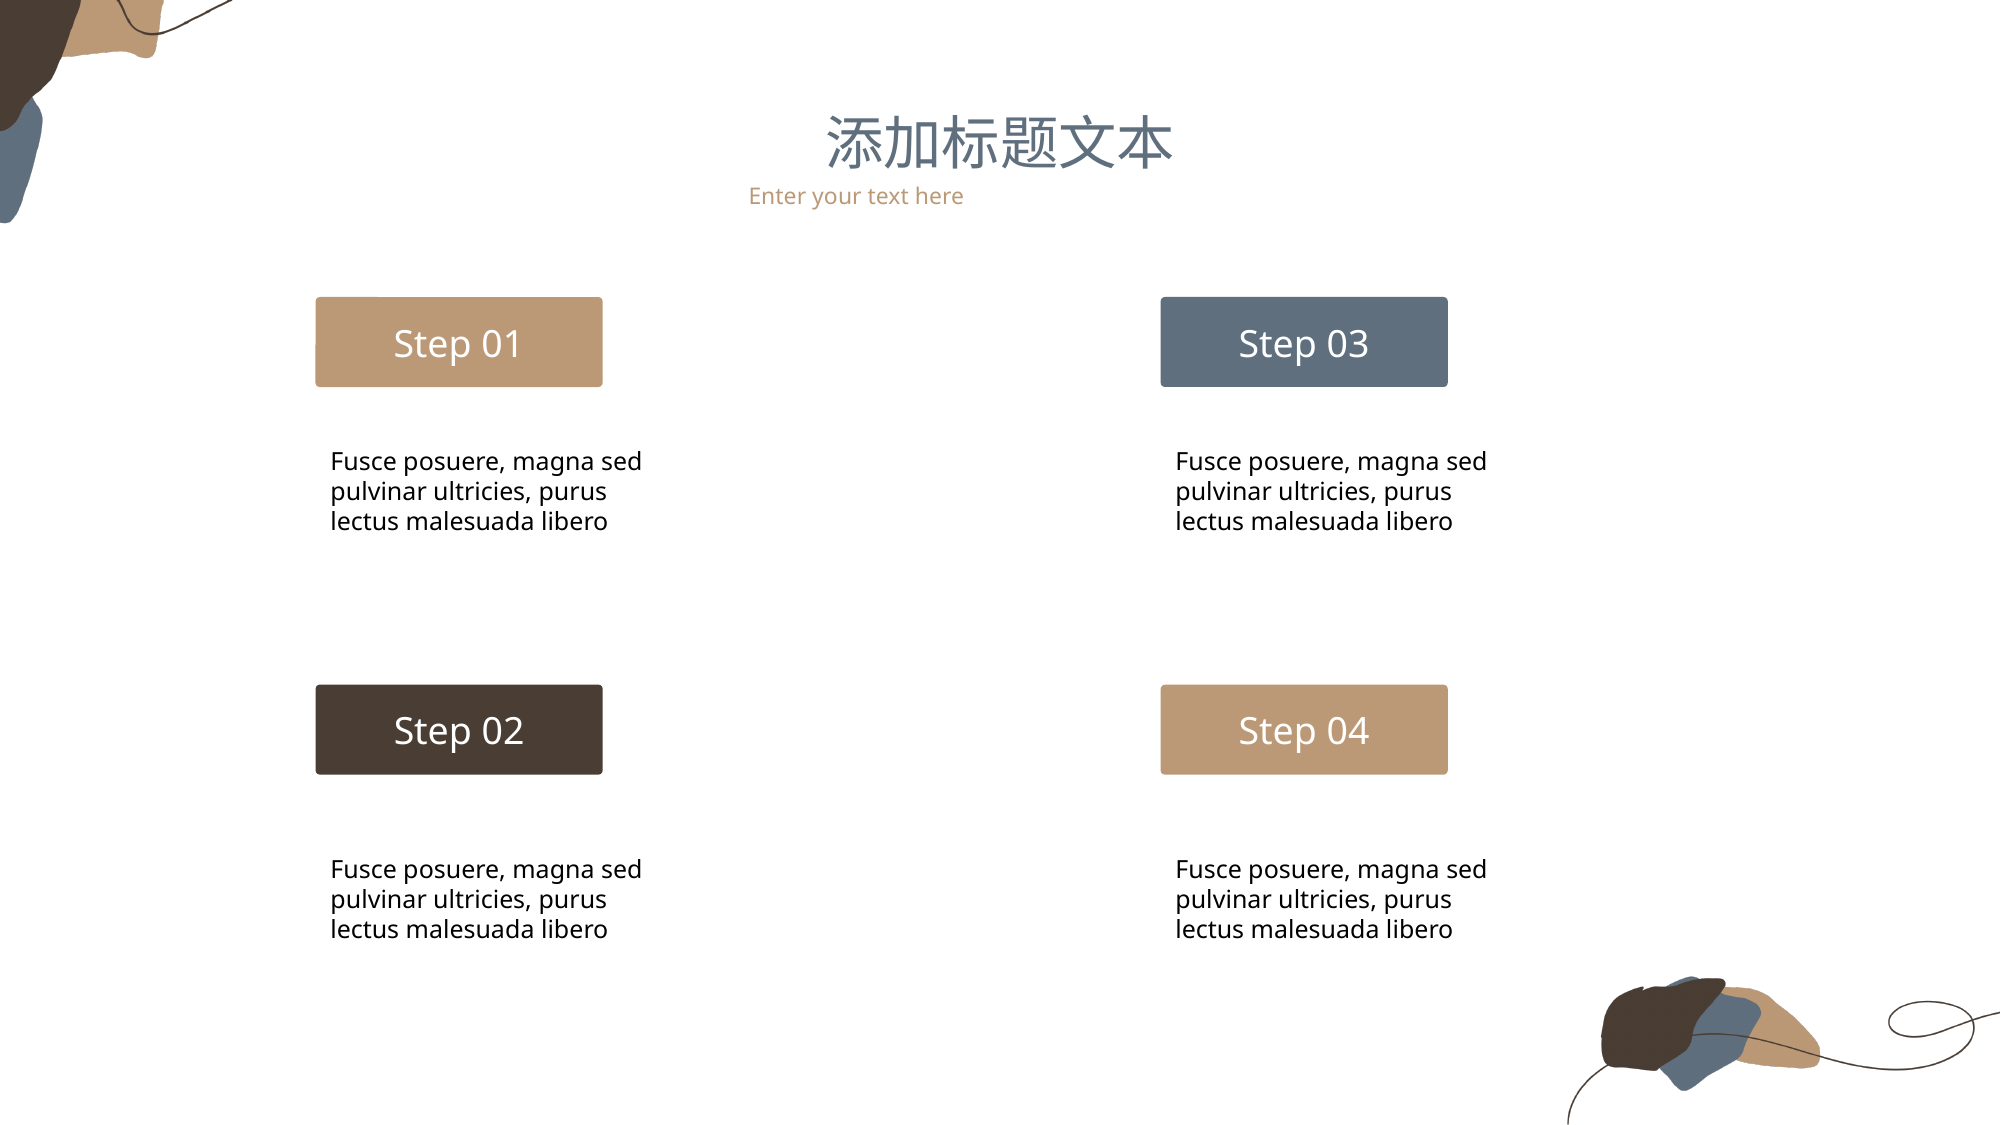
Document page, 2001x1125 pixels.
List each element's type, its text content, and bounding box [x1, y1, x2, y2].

text_box Fusce posuere, magna sed pulvinar ultricies, purus lectus malesuada libero [1160, 846, 1510, 952]
text_box Step 04 [1159, 683, 1449, 776]
picture [1567, 976, 2000, 1125]
text_box Enter your text here [733, 174, 1266, 217]
text_box 添加标题文本 [810, 98, 1190, 174]
text_box Fusce posuere, magna sed pulvinar ultricies, purus lectus malesuada libero [315, 846, 665, 952]
text_box Step 03 [1159, 295, 1449, 389]
picture [0, 0, 321, 320]
text_box Step 01 [314, 295, 604, 389]
text_box Fusce posuere, magna sed pulvinar ultricies, purus lectus malesuada libero [1160, 438, 1510, 543]
text_box Fusce posuere, magna sed pulvinar ultricies, purus lectus malesuada libero [315, 438, 665, 543]
text_box Step 02 [314, 683, 604, 776]
